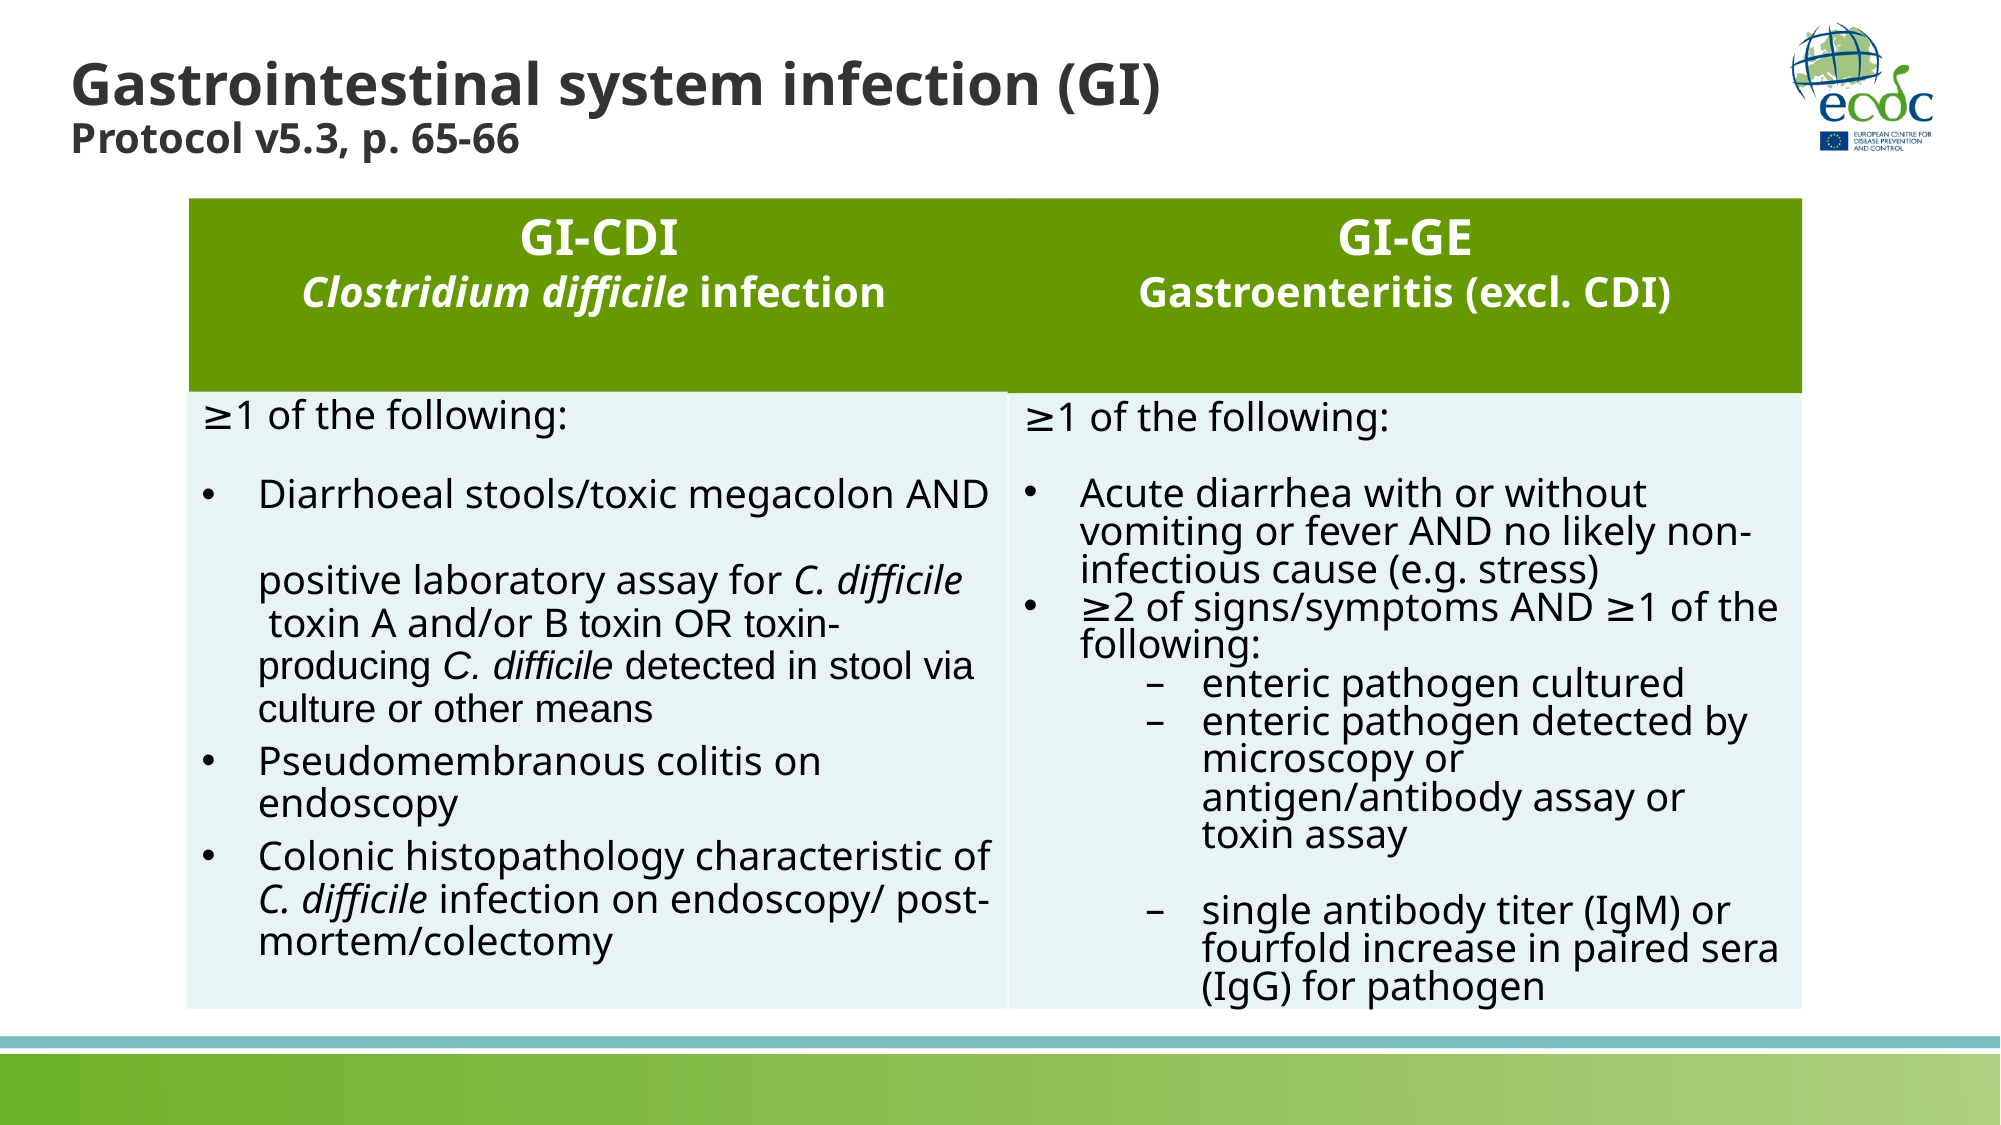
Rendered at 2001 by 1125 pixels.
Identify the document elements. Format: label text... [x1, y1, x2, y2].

picture [0, 0, 2000, 1125]
text_box ≥1 of the following: Diarrhoeal stools/toxic megacolon AND positive laboratory assay for C. difficile toxin A and/or B toxin OR toxin-producing C. difficile detected in stool via culture or other means Pseudomembranous colitis on endoscopy Colonic histopathology characteristic of C. difficile infection on endoscopy/ post-mortem/colectomy [186, 391, 1008, 1009]
text_box ≥1 of the following: Acute diarrhea with or without vomiting or fever AND no likely non-infectious cause (e.g. stress) ≥2 of signs/symptoms AND ≥1 of the following: enteric pathogen cultured enteric pathogen detected by microscopy or antigen/antibody assay or toxin assay single antibody titer (IgM) or fourfold increase in paired sera (IgG) for pathogen [1008, 393, 1803, 1009]
title Gastrointestinal system infection (GI) Protocol v5.3, p. 65-66 [70, 54, 1764, 186]
text_box GI-GE Gastroenteritis (excl. CDI) [1008, 198, 1803, 393]
text_box GI-CDI Clostridium difficile infection [189, 198, 1008, 391]
